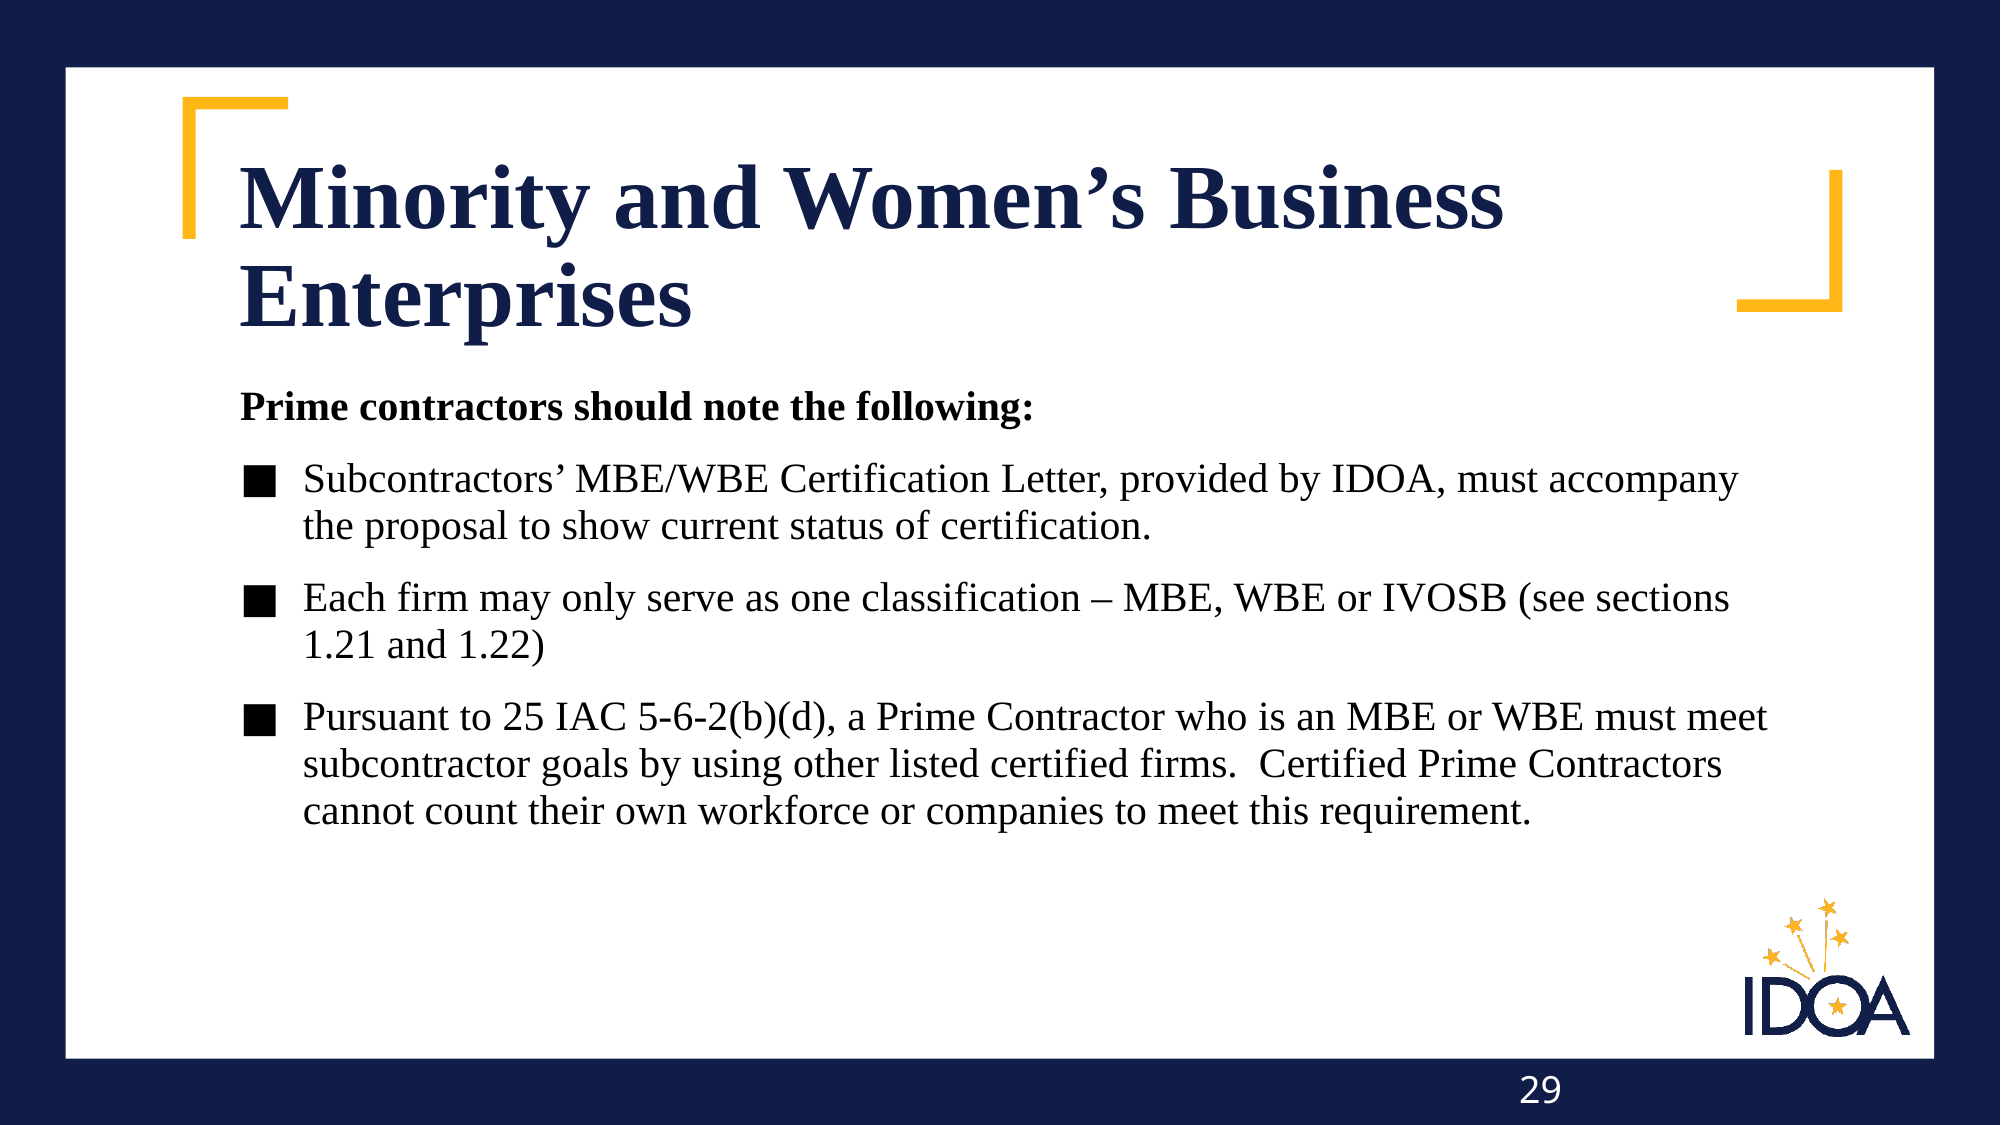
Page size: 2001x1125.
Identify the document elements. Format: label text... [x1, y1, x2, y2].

title Minority and Women’s Business Enterprises [225, 142, 1800, 279]
picture [1702, 857, 1959, 1114]
list Prime contractors should note the following: Subcontractors’ MBE/WBE Certification Letter, provided by IDOA, must accompany the proposal to show current status of certification. Each firm may only serve as one classification – MBE, WBE or IVOSB (see sections 1.21 and 1.22) Pursuant to 25 IAC 5-6-2(b)(d), a Prime Contractor who is an MBE or WBE must meet subcontractor goals by using other listed certified firms. Certified Prime Contractors cannot count their own workforce or companies to meet this requirement. [225, 375, 1800, 851]
slide_number 29 [1504, 1058, 1767, 1125]
